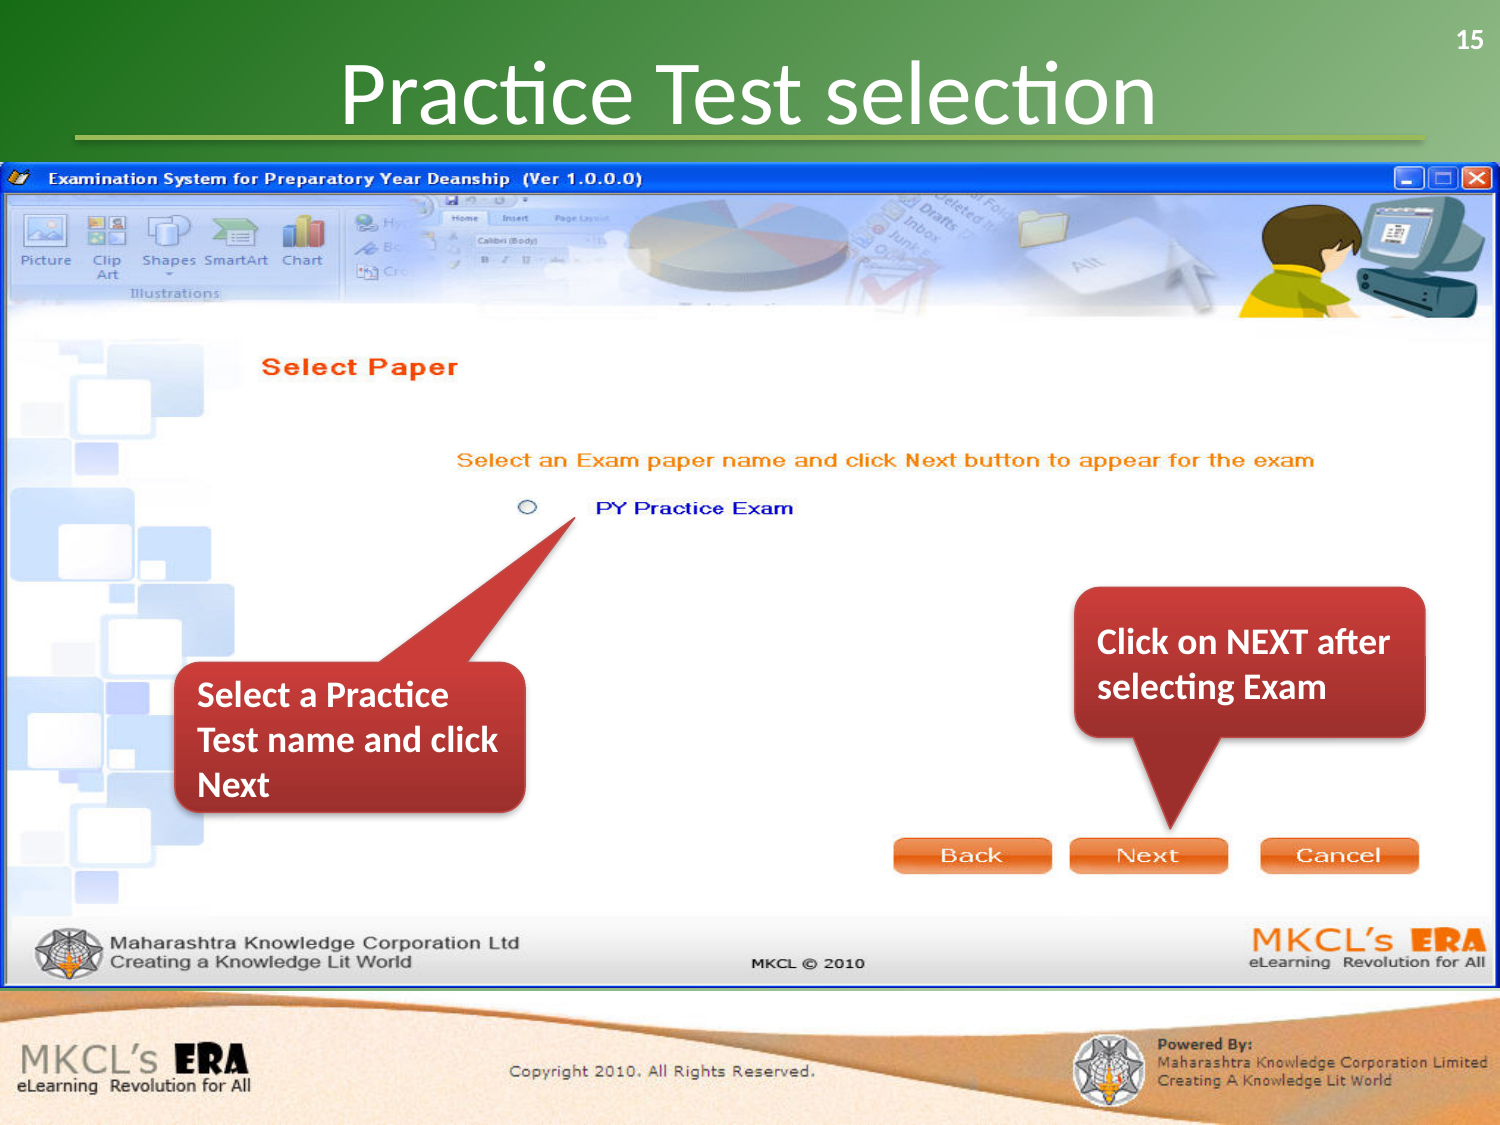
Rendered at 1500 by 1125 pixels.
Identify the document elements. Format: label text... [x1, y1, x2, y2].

picture [0, 991, 1500, 1125]
title Practice Test selection [75, 24, 1425, 150]
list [0, 162, 1500, 988]
slide_number 15 [1425, 0, 1500, 75]
